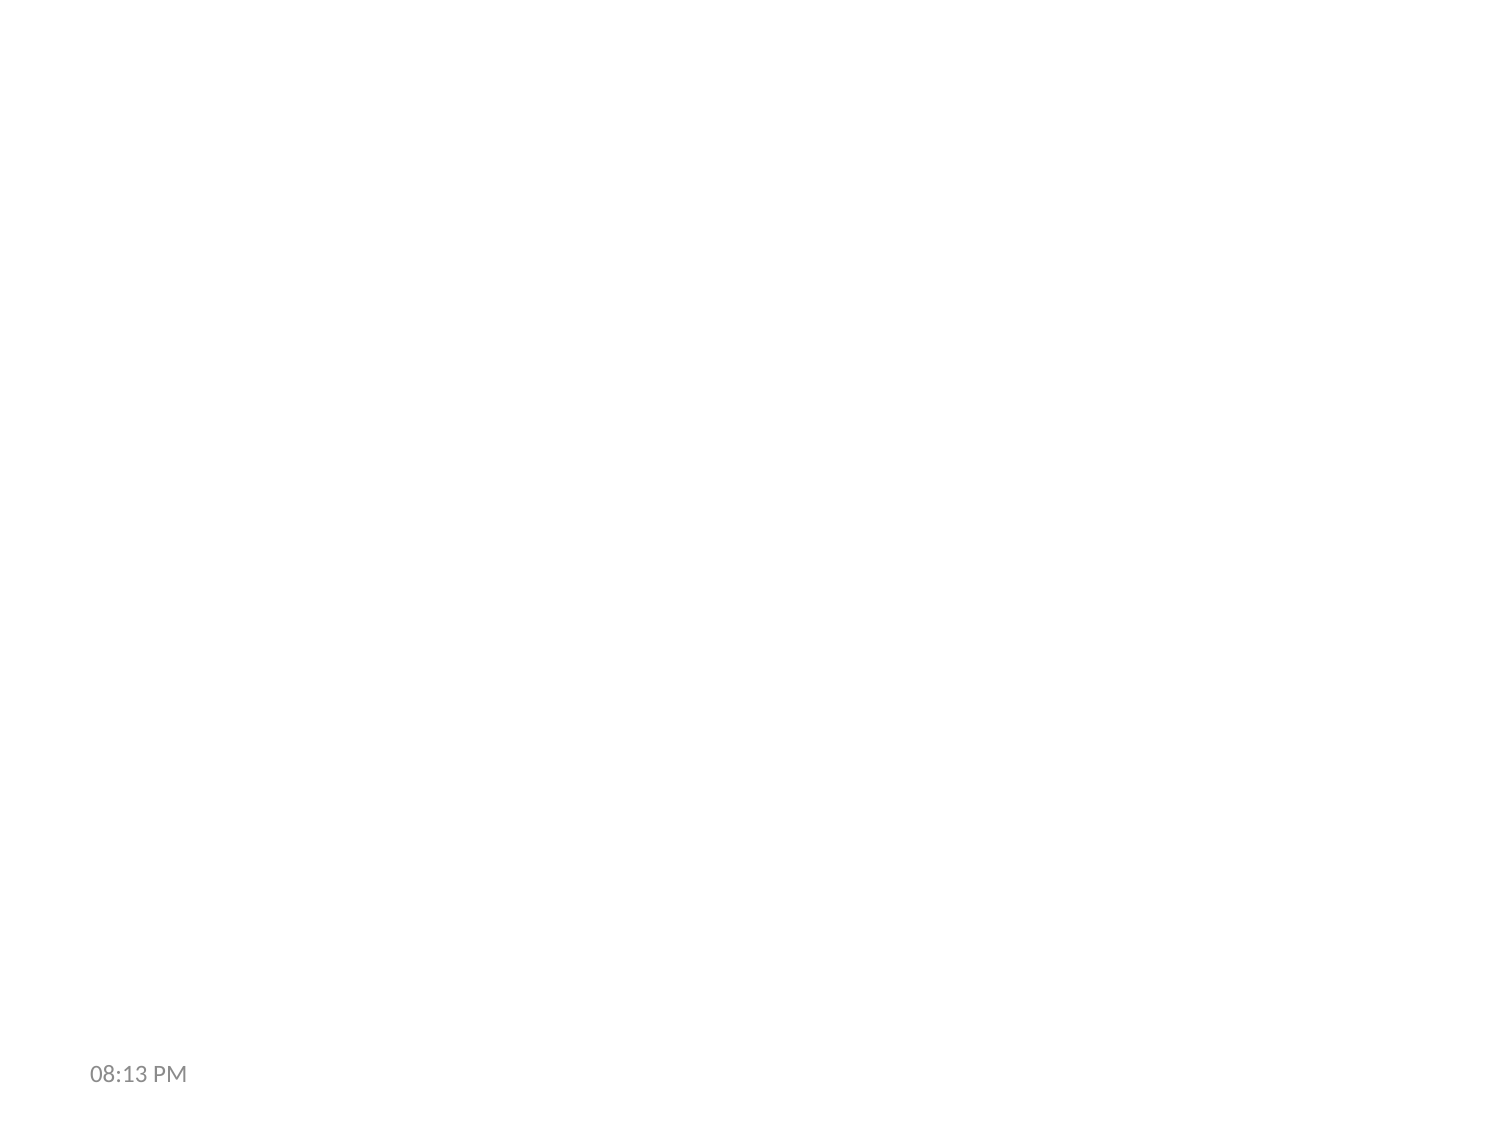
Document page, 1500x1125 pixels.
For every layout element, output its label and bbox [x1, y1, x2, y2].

slide_number [75, 1042, 425, 1103]
